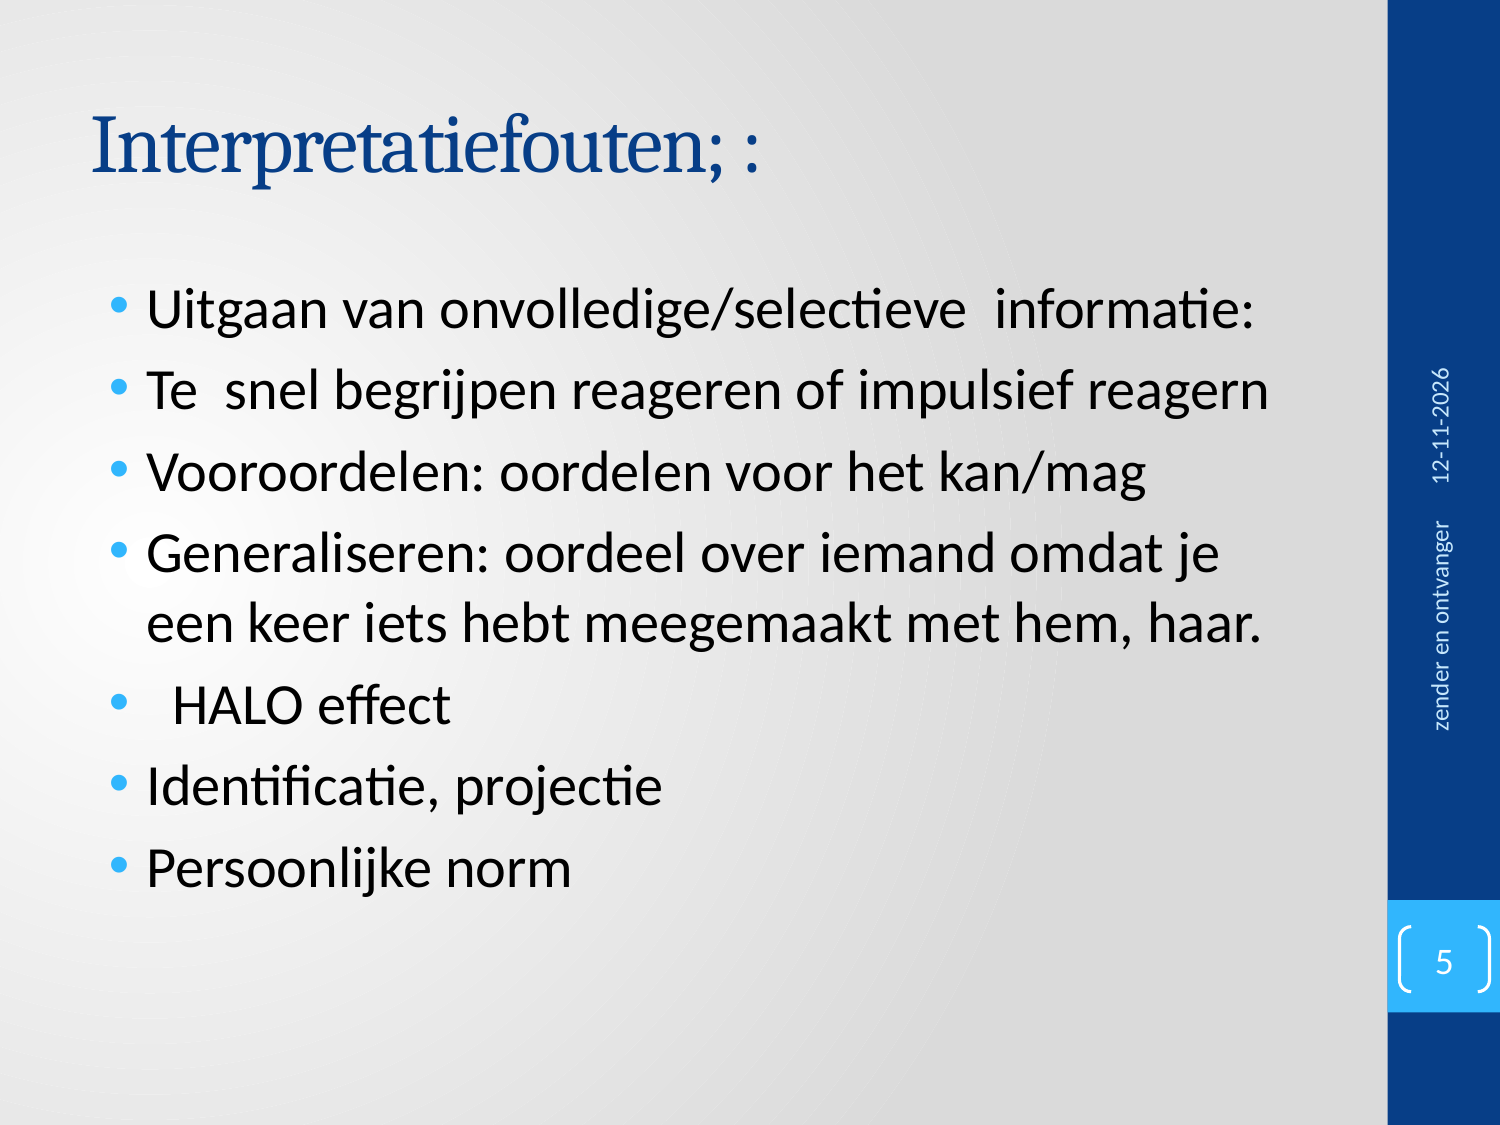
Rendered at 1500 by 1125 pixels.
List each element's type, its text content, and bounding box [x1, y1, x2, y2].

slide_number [1408, 100, 1469, 500]
footer zender en ontvanger [1408, 500, 1469, 889]
title Interpretatiefouten; : [75, 45, 1325, 233]
slide_number 5 [1397, 925, 1492, 994]
list Uitgaan van onvolledige/selectieve informatie: Te snel begrijpen reageren of impulsief reagern Vooroordelen: oordelen voor het kan/mag Generaliseren: oordeel over iemand omdat je een keer iets hebt meegemaakt met hem, haar. HALO effect Identificatie, projectie Persoonlijke norm [75, 262, 1325, 1050]
